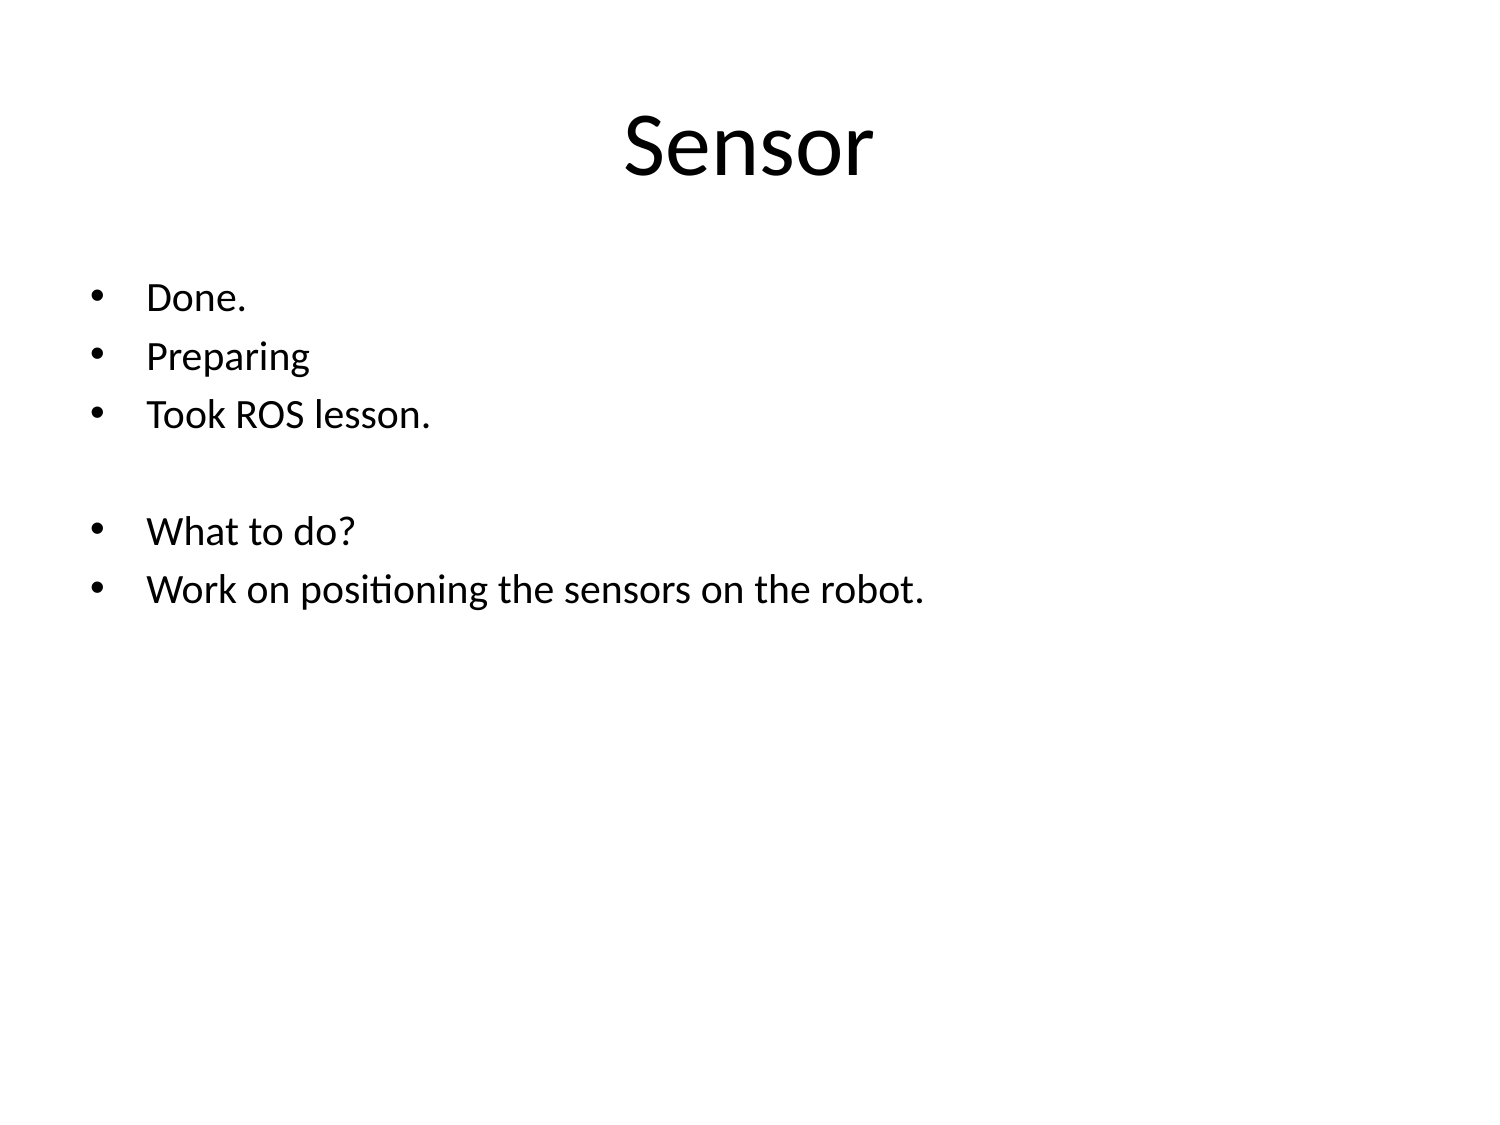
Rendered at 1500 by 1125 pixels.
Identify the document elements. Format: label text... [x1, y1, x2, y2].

list Done. Preparing Took ROS lesson. What to do? Work on positioning the sensors on the robot. [75, 262, 1425, 1005]
title Sensor [75, 45, 1425, 233]
